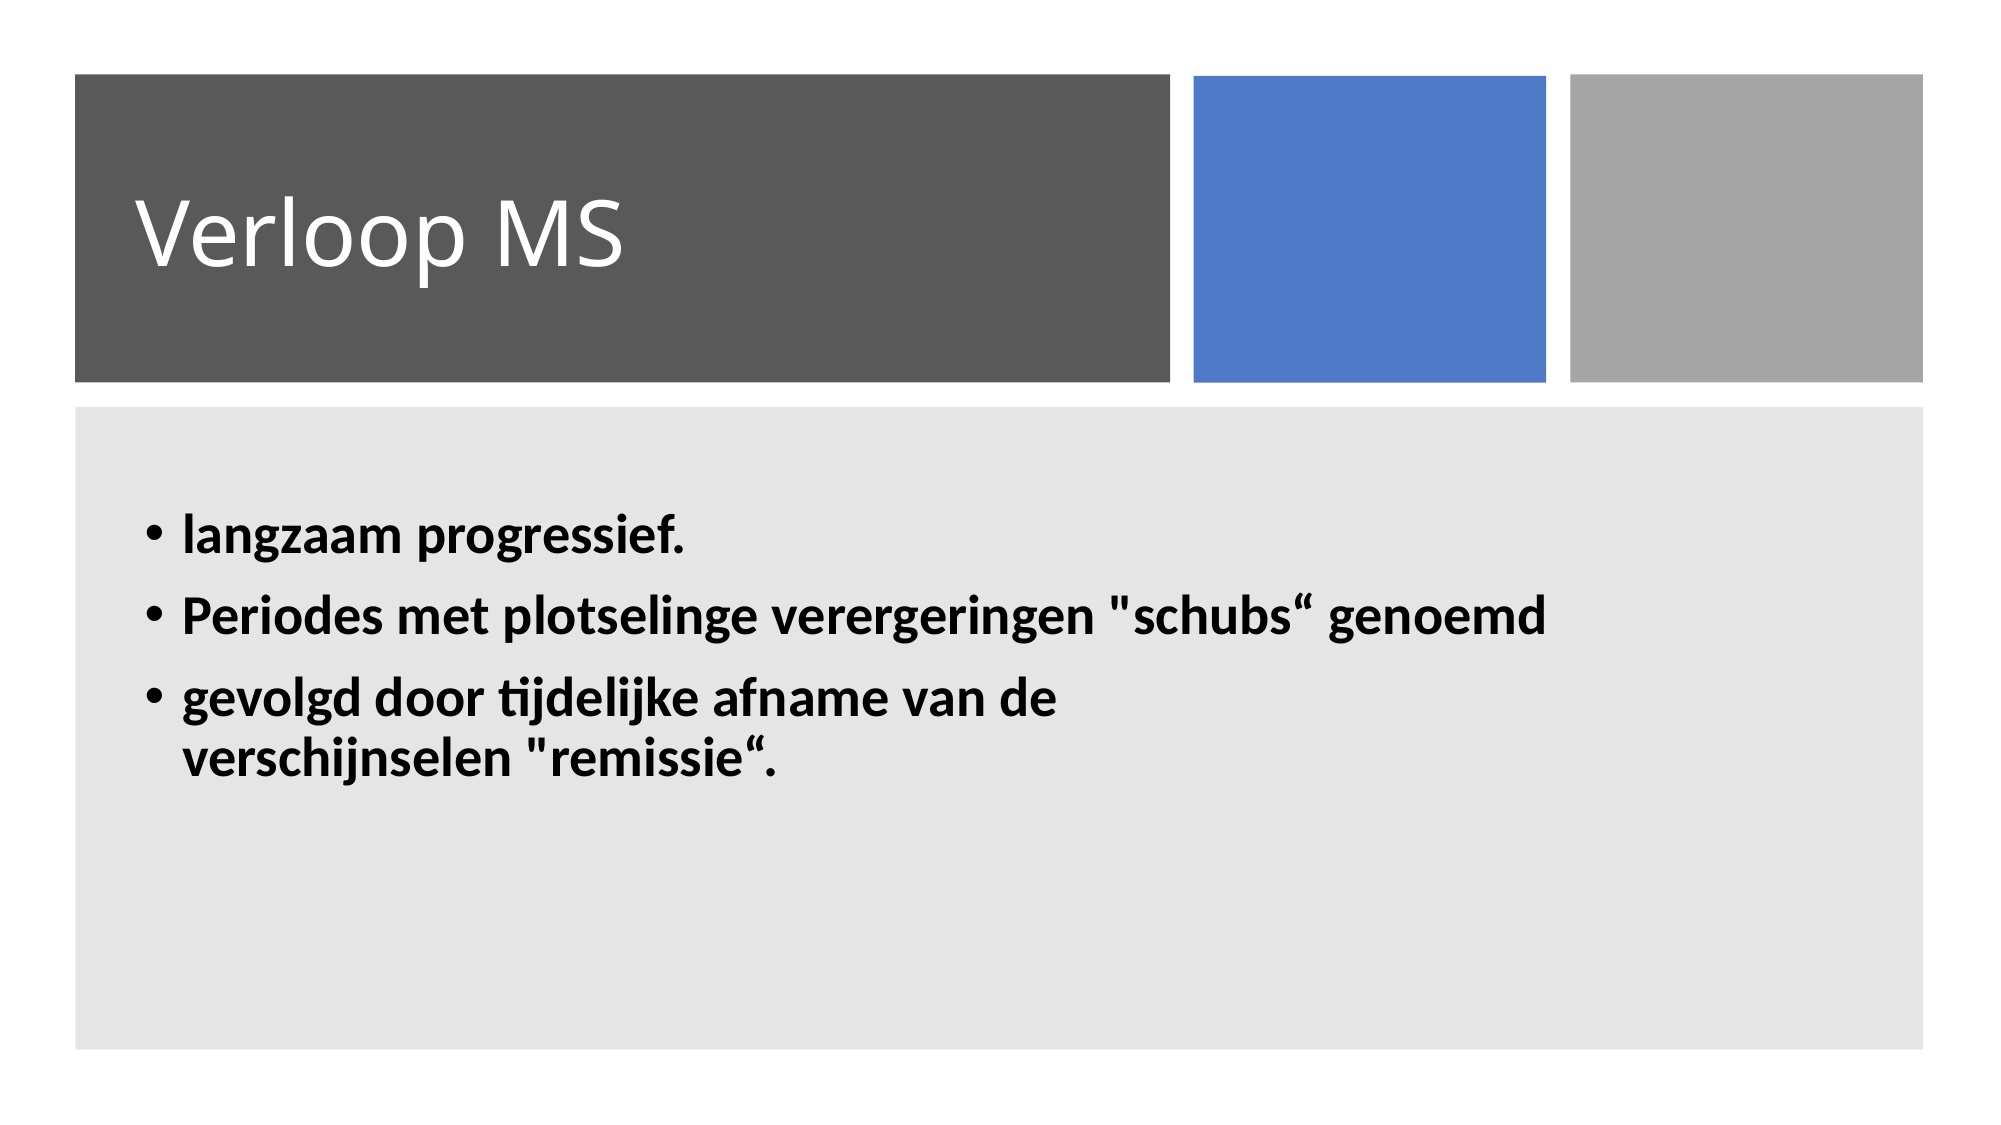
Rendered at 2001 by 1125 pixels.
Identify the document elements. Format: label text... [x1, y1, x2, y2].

text_box [74, 406, 1924, 1051]
text_box [1193, 75, 1547, 384]
text_box [1569, 73, 1924, 383]
list langzaam progressief. Periodes met plotselinge verergeringen "schubs“ genoemd gevolgd door tijdelijke afname van de verschijnselen "remissie“. [129, 459, 1868, 998]
title Verloop MS [120, 120, 1119, 354]
text_box [74, 73, 1171, 383]
